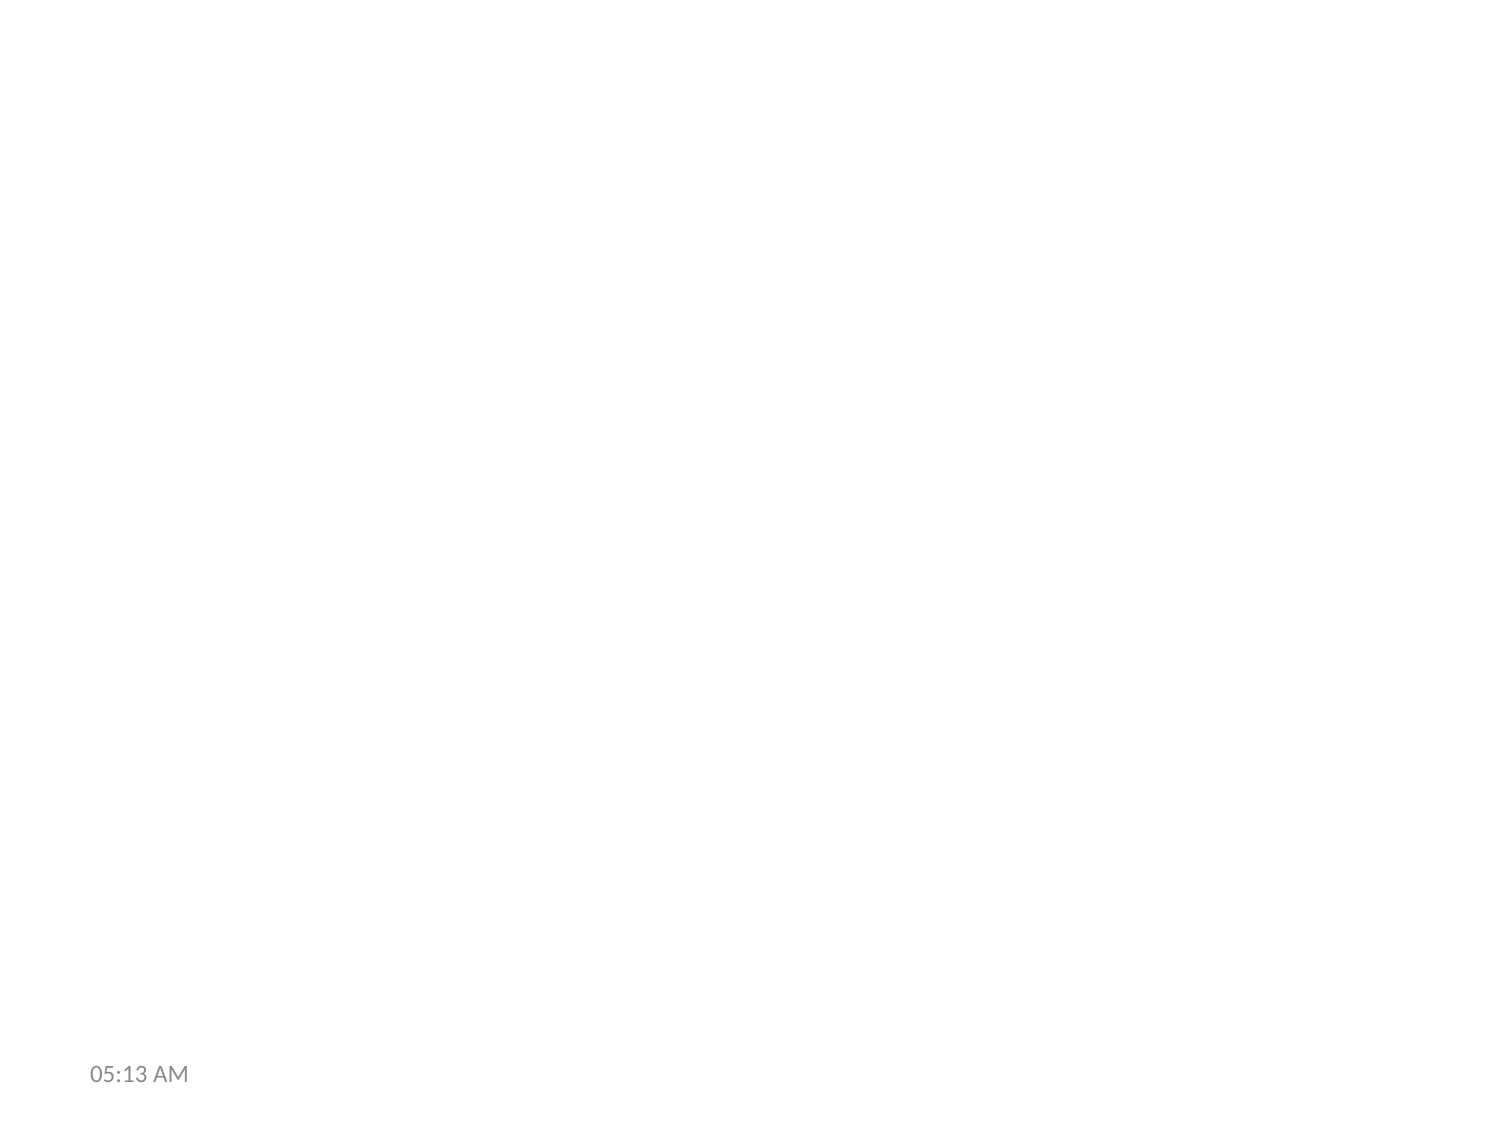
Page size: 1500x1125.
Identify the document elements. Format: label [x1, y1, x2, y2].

slide_number [75, 1042, 425, 1103]
